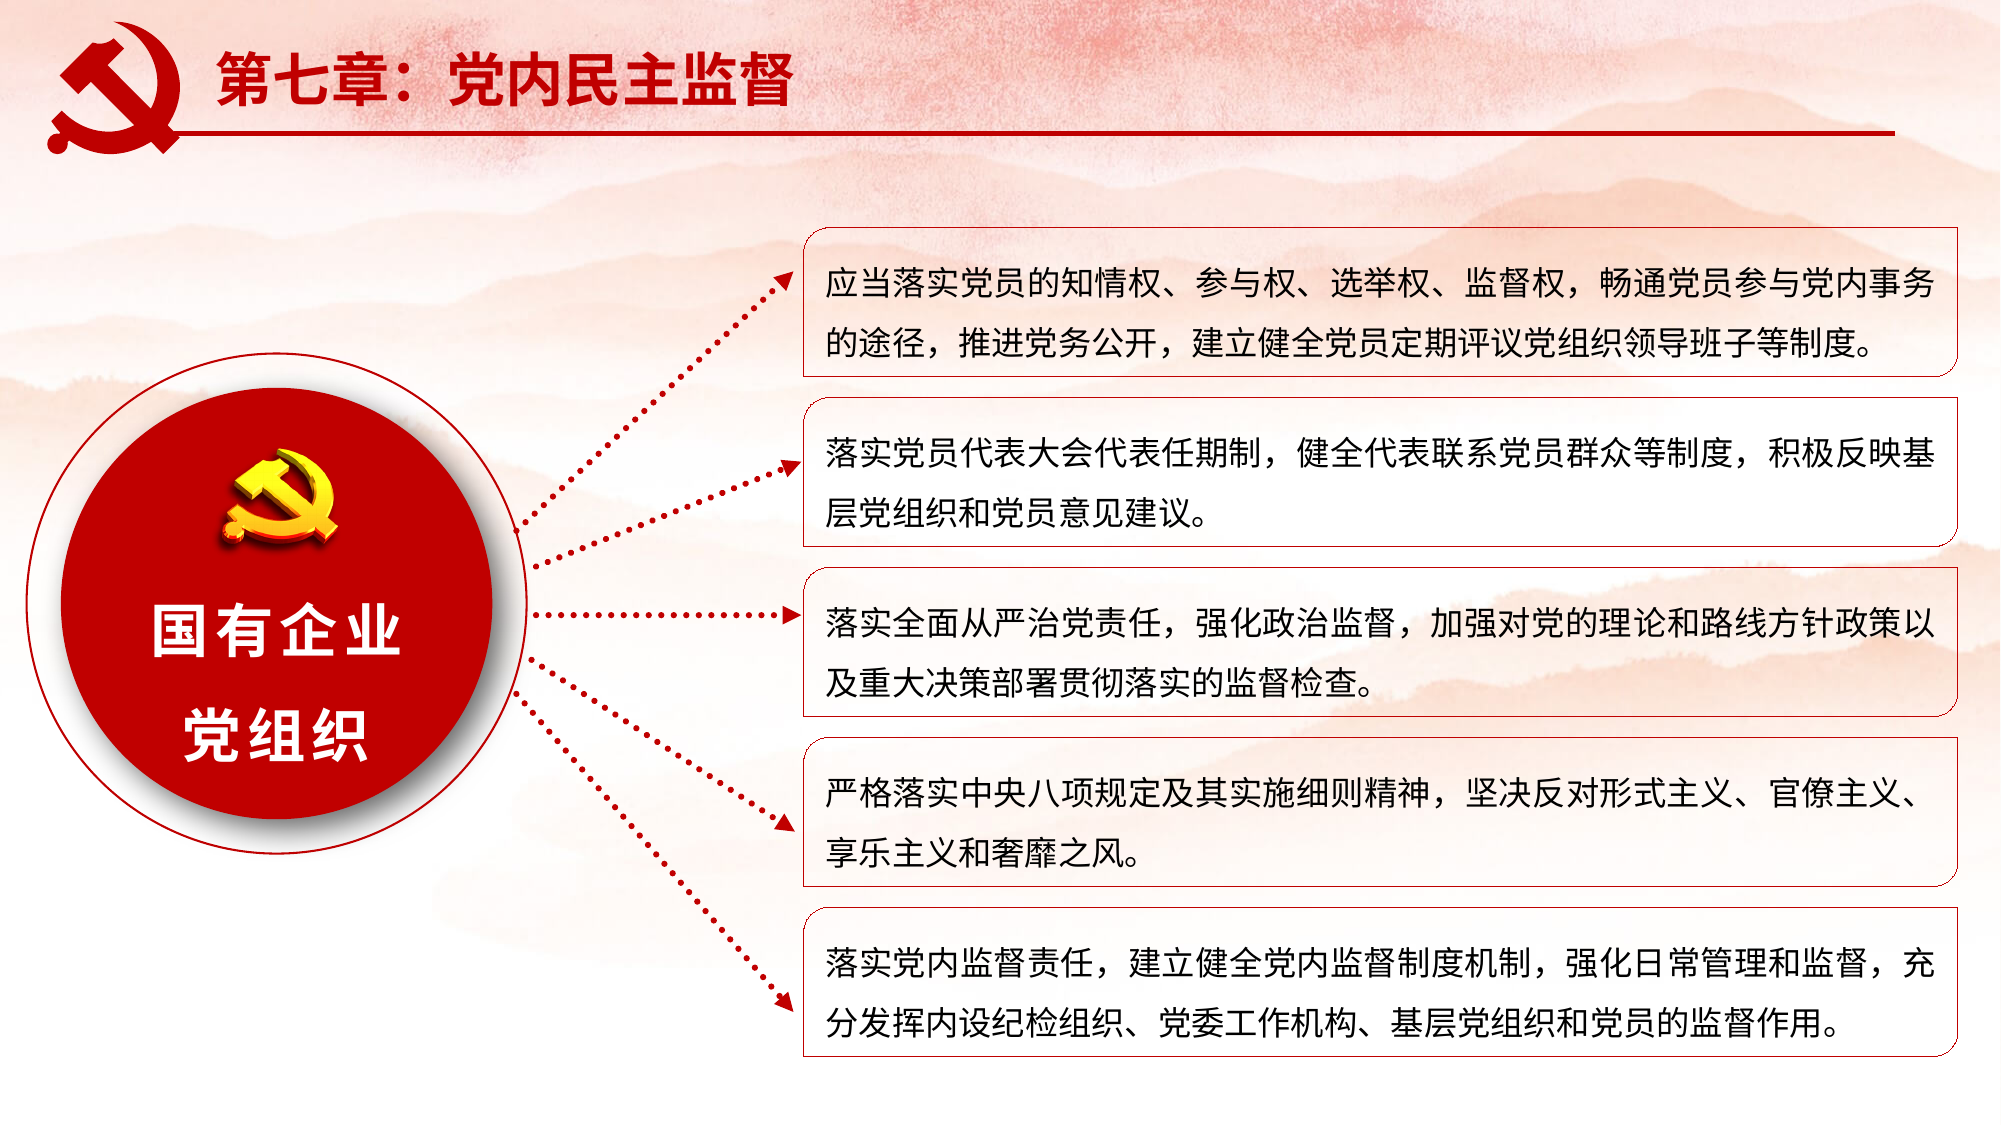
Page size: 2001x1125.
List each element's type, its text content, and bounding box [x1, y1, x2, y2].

text_box 国有企业 党组织 [99, 551, 454, 777]
text_box [25, 352, 528, 855]
text_box 严格落实中央八项规定及其实施细则精神，坚决反对形式主义、官僚主义、享乐主义和奢靡之风。 [803, 737, 1958, 887]
text_box 落实党员代表大会代表任期制，健全代表联系党员群众等制度，积极反映基层党组织和党员意见建议。 [803, 397, 1958, 547]
picture [0, 0, 2001, 1125]
text_box 第七章：党内民主监督 [199, 35, 1022, 121]
text_box 应当落实党员的知情权、参与权、选举权、监督权，畅通党员参与党内事务的途径，推进党务公开，建立健全党员定期评议党组织领导班子等制度。 [803, 227, 1958, 377]
text_box 落实全面从严治党责任，强化政治监督，加强对党的理论和路线方针政策以及重大决策部署贯彻落实的监督检查。 [803, 567, 1958, 717]
text_box [781, 819, 795, 832]
text_box [787, 460, 802, 473]
text_box [47, 21, 180, 155]
text_box [780, 271, 794, 285]
text_box 落实党内监督责任，建立健全党内监督制度机制，强化日常管理和监督，充分发挥内设纪检组织、党委工作机构、基层党组织和党员的监督作用。 [803, 907, 1958, 1057]
text_box [780, 998, 794, 1012]
text_box [788, 608, 802, 622]
